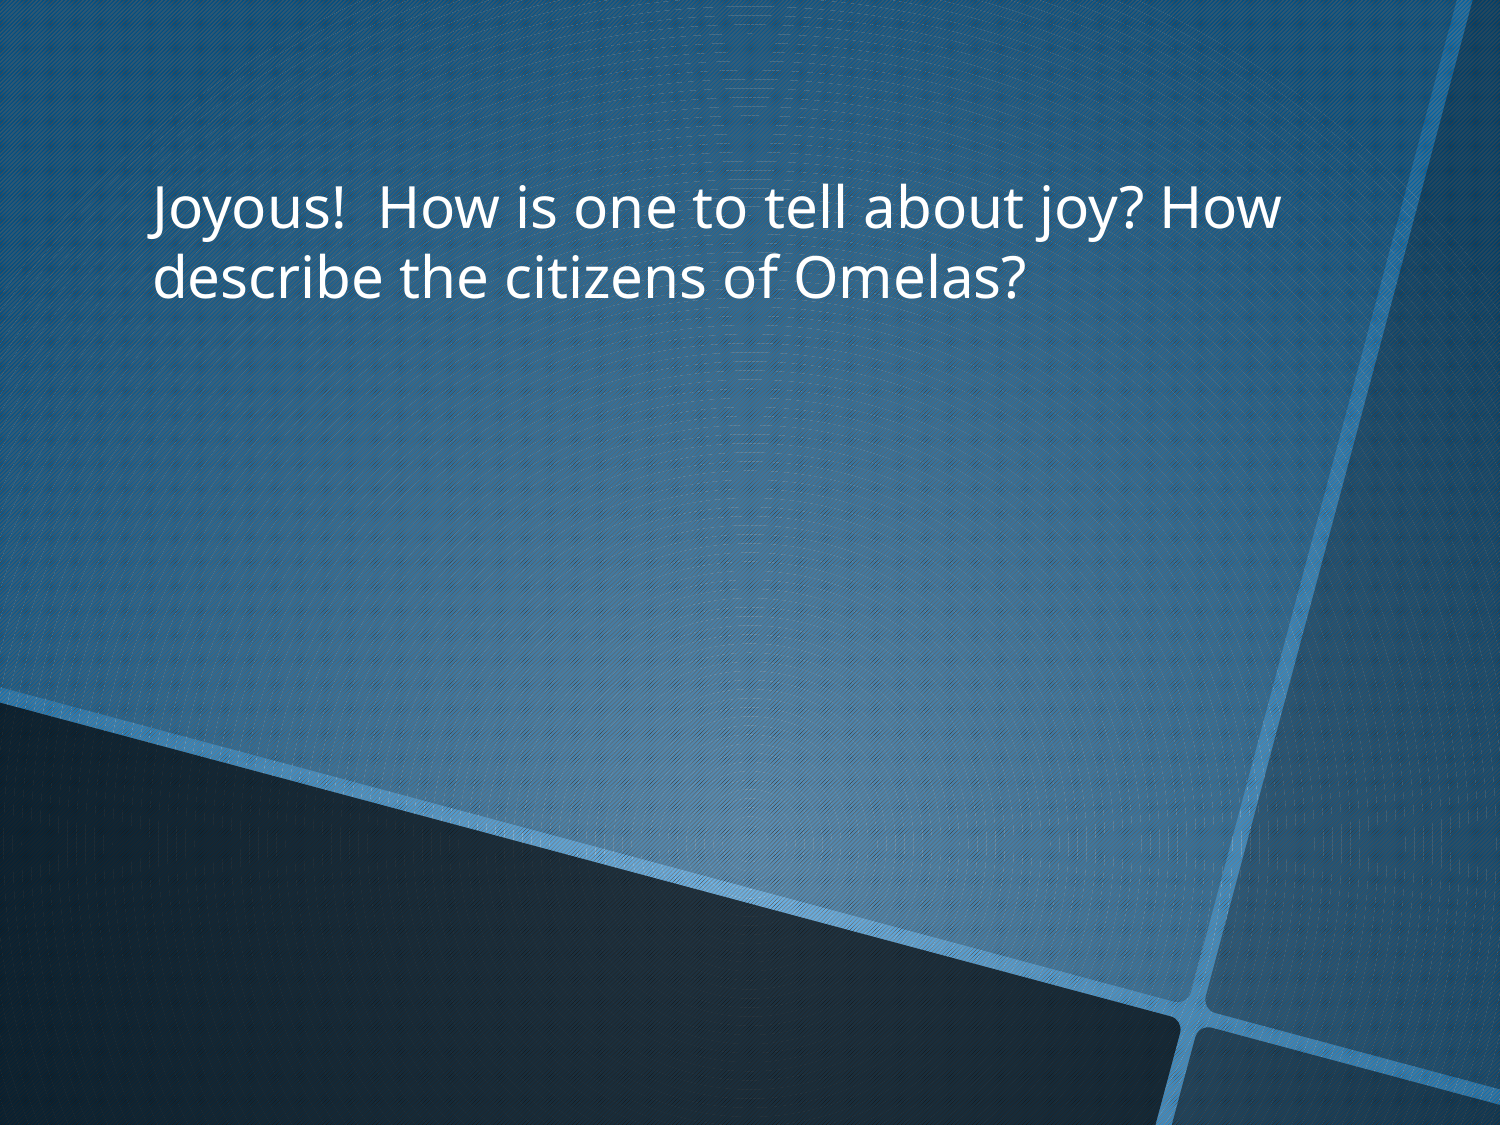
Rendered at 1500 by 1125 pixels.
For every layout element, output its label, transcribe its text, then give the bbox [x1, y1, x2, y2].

text_box Joyous! How is one to tell about joy? How describe the citizens of Omelas? [137, 162, 1363, 363]
